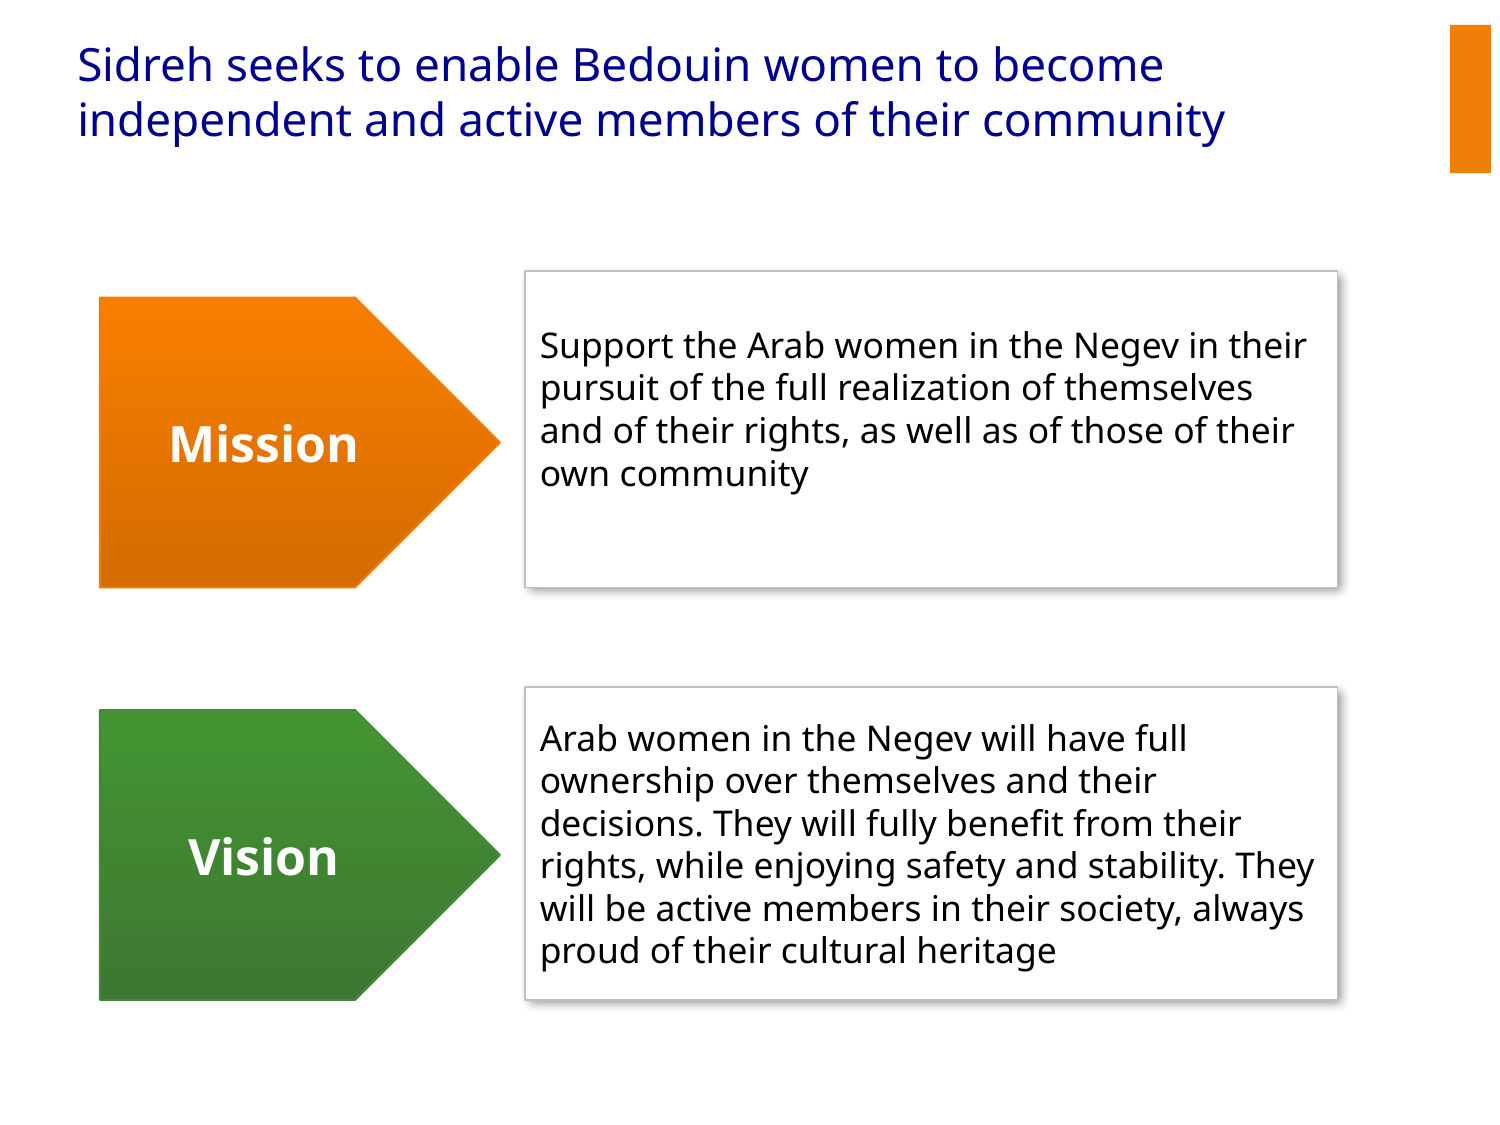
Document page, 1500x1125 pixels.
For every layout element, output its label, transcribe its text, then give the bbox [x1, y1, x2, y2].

text_box Arab women in the Negev will have full ownership over themselves and their decisions. They will fully benefit from their rights, while enjoying safety and stability. They will be active members in their society, always proud of their cultural heritage [524, 686, 1338, 1000]
text_box Vision [98, 709, 501, 1001]
text_box Sidreh seeks to enable Bedouin women to become independent and active members of their community [62, 28, 1375, 153]
text_box Mission [98, 296, 501, 589]
text_box Support the Arab women in the Negev in their pursuit of the full realization of themselves and of their rights, as well as of those of their own community [524, 271, 1338, 588]
